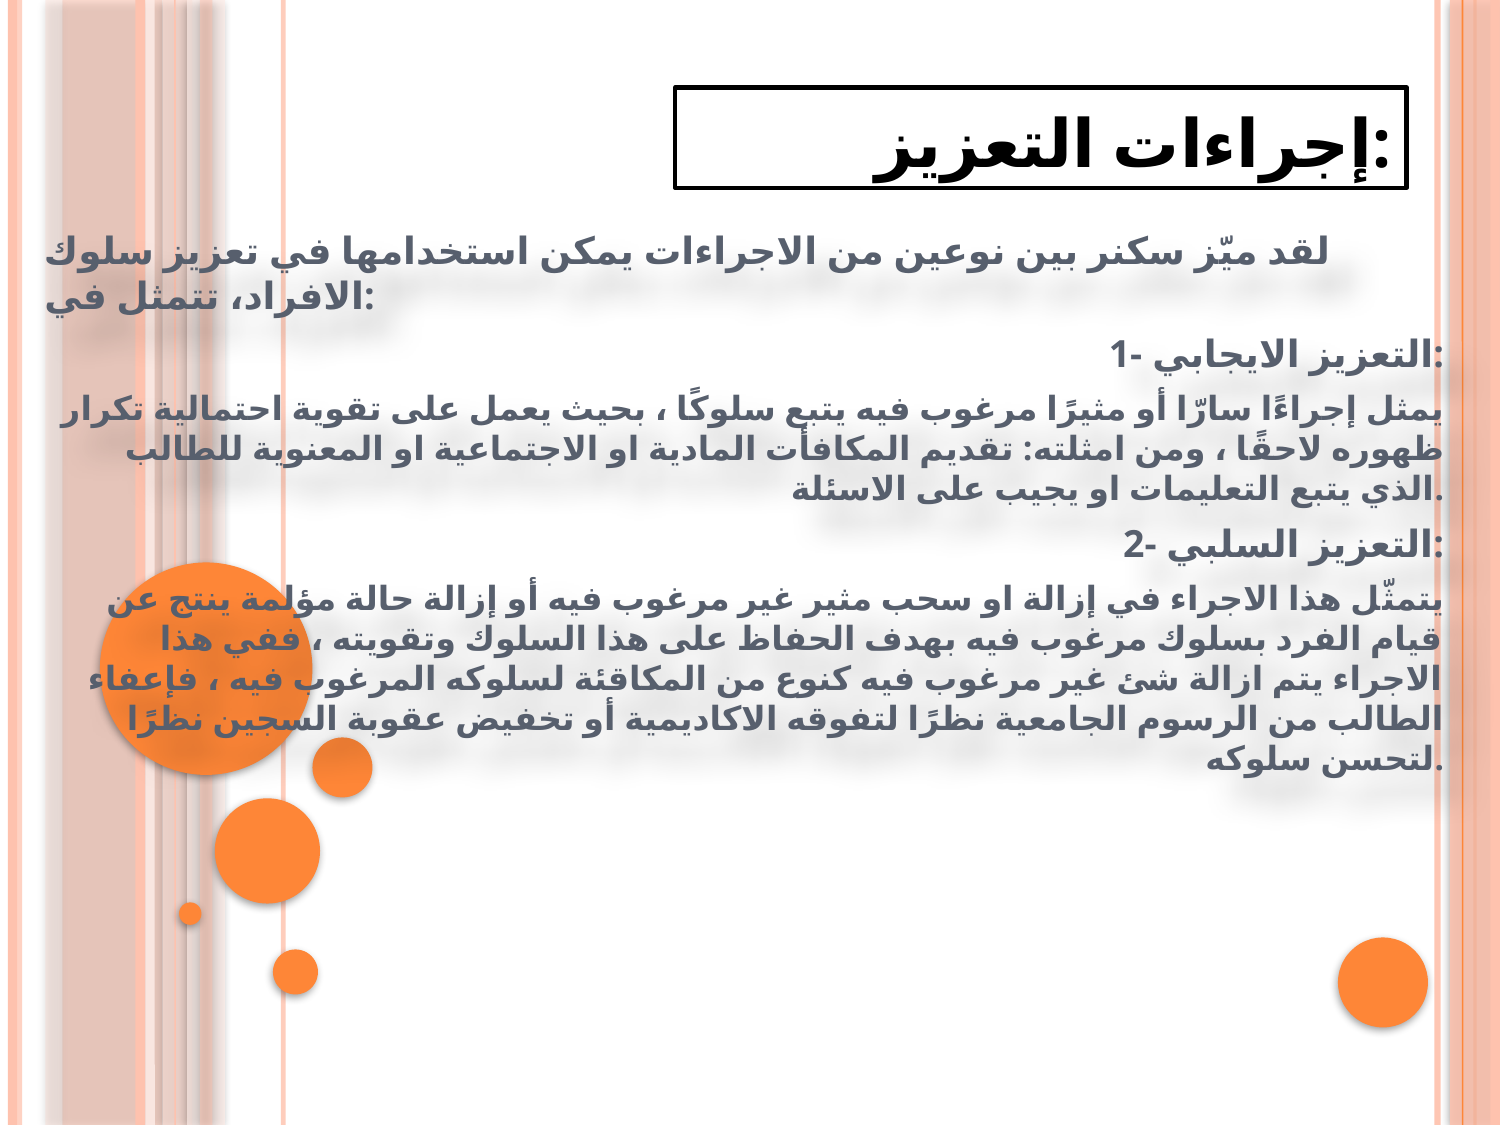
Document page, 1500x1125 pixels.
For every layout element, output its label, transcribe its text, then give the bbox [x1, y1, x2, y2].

subtitle لقد ميّز سكنر بين نوعين من الاجراءات يمكن استخدامها في تعزيز سلوك الافراد، تتمثل في: 1- التعزيز الايجابي: يمثل إجراءًا سارّا أو مثيرًا مرغوب فيه يتبع سلوكًا ، بحيث يعمل على تقوية احتمالية تكرار ظهوره لاحقًا ، ومن امثلته: تقديم المكافأت المادية او الاجتماعية او المعنوية للطالب الذي يتبع التعليمات او يجيب على الاسئلة. 2- التعزيز السلبي: يتمثّل هذا الاجراء في إزالة او سحب مثير غير مرغوب فيه أو إزالة حالة مؤلمة ينتج عن قيام الفرد بسلوك مرغوب فيه بهدف الحفاظ على هذا السلوك وتقويته ، ففي هذا الاجراء يتم ازالة شئ غير مرغوب فيه كنوع من المكاقئة لسلوكه المرغوب فيه ، فإعفاء الطالب من الرسوم الجامعية نظرًا لتفوقه الاكاديمية أو تخفيض عقوبة السجين نظرًا لتحسن سلوكه. [27, 218, 1461, 1013]
title إجراءات التعزيز: [673, 85, 1409, 190]
